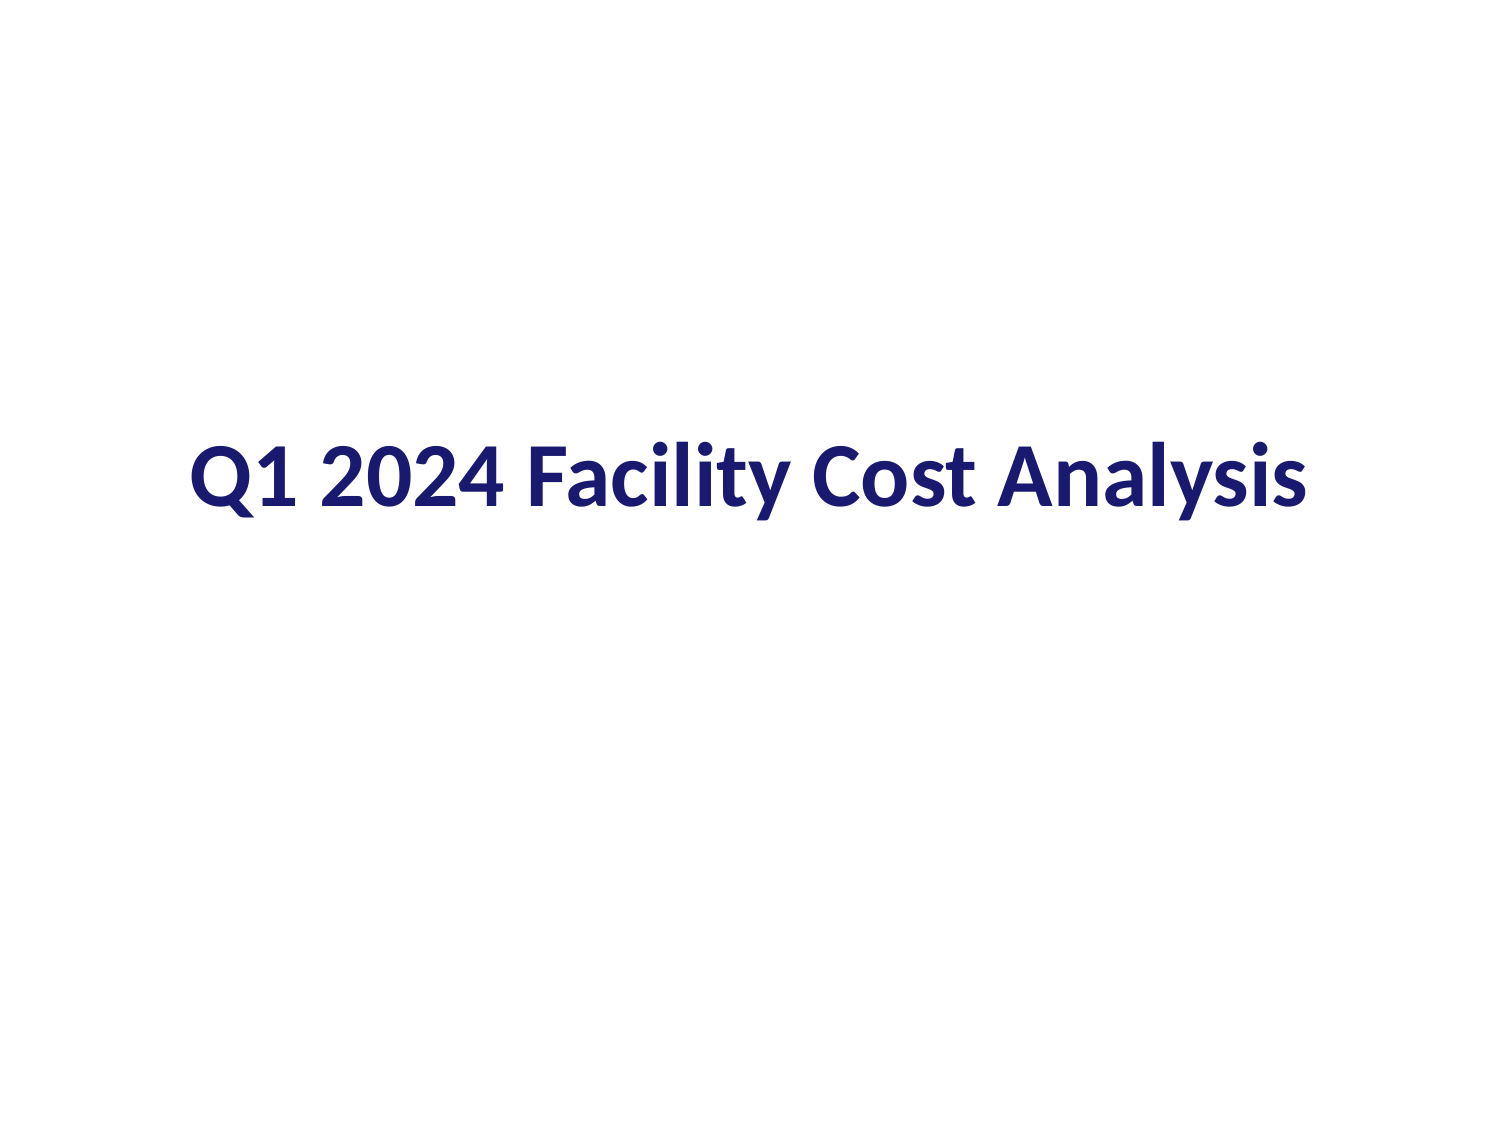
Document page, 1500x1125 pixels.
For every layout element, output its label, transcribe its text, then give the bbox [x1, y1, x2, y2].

title Q1 2024 Facility Cost Analysis [112, 349, 1388, 591]
